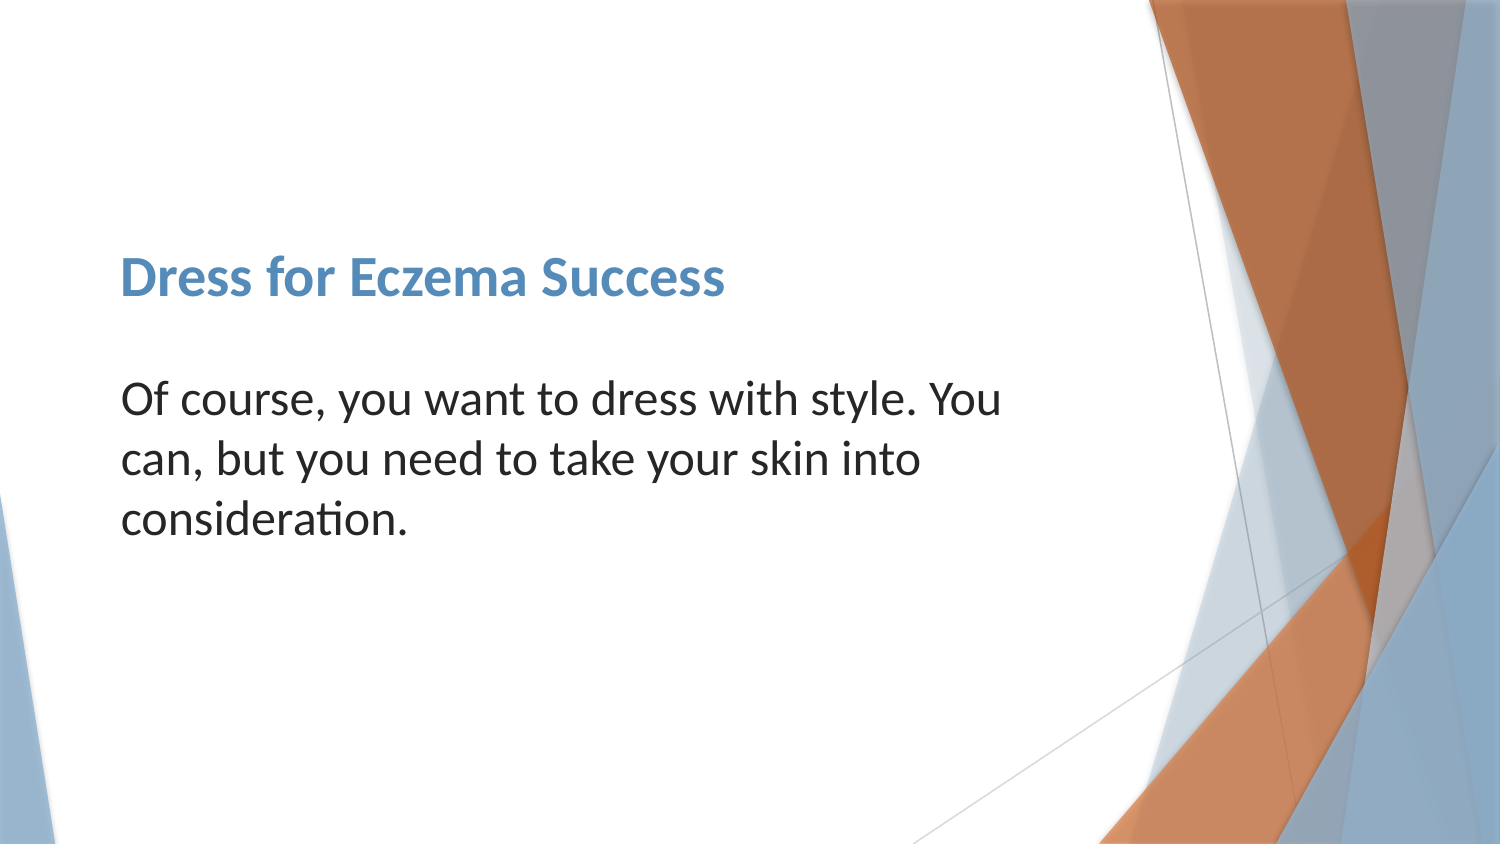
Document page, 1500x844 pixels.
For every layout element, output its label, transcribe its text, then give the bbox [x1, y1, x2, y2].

title Dress for Eczema Success [105, 230, 1164, 318]
list Of course, you want to dress with style. You can, but you need to take your skin into consideration. [105, 357, 1021, 718]
